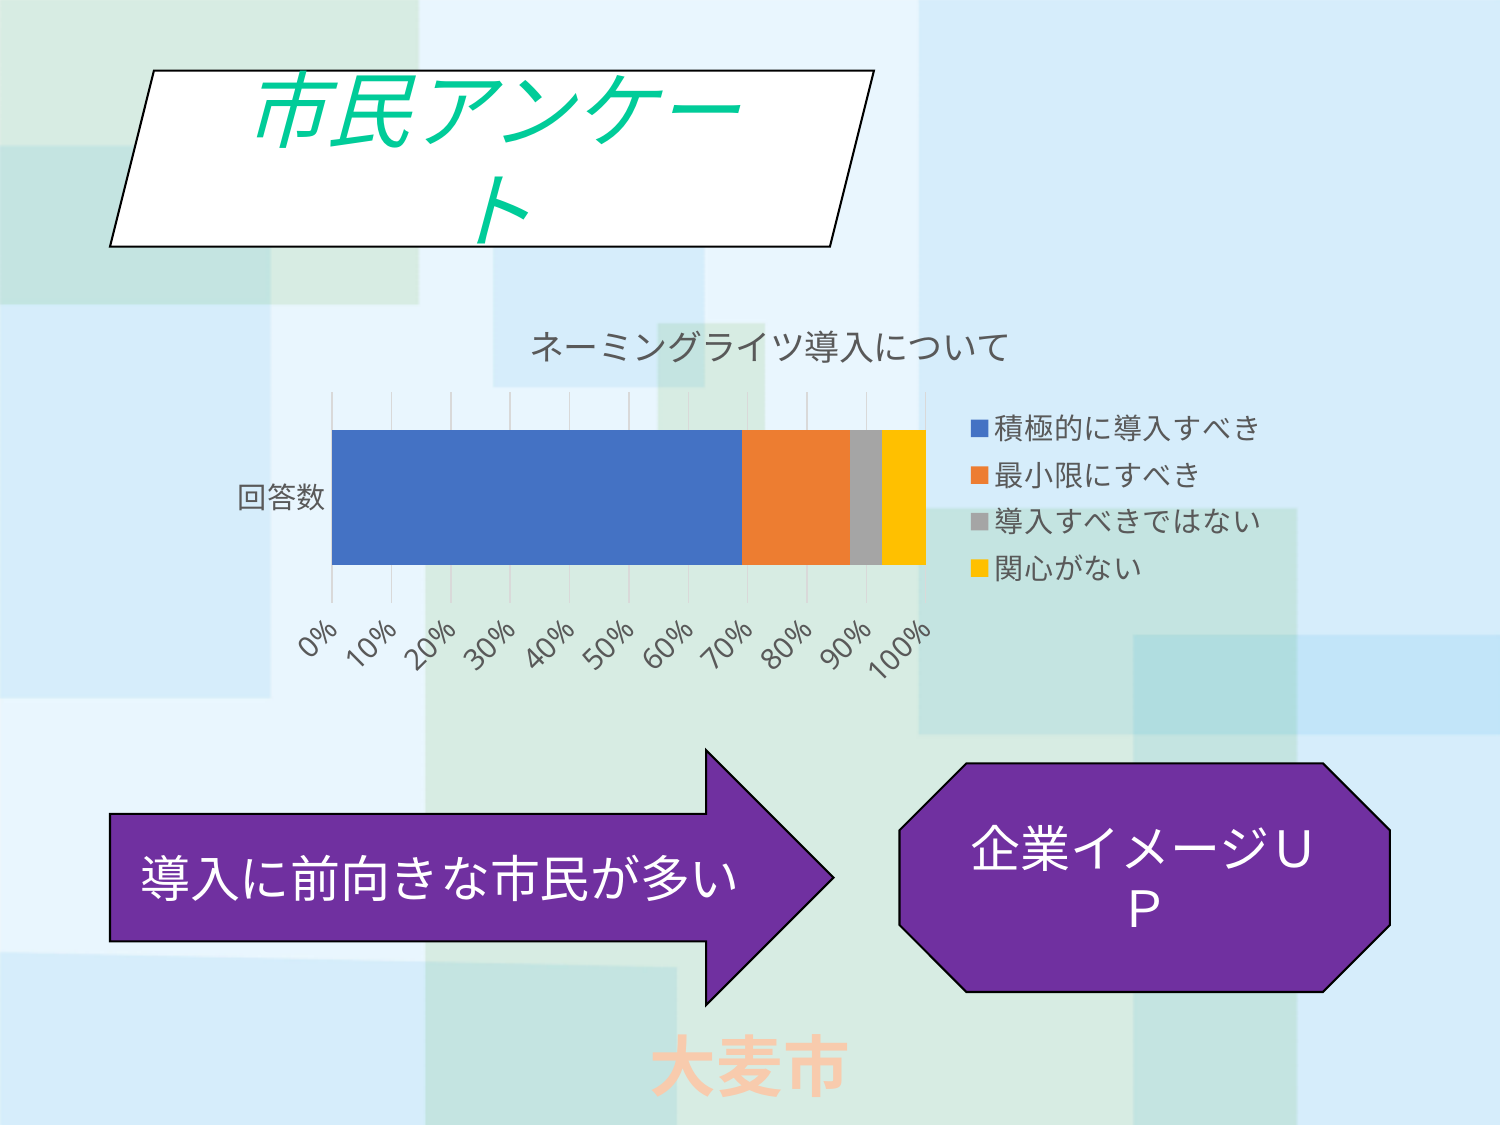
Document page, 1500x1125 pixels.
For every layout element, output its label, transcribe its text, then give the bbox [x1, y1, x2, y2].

picture [0, 0, 1500, 1125]
text_box 企業イメージＵＰ [898, 762, 1391, 994]
text_box 導入に前向きな市民が多い [108, 747, 836, 1008]
chart [215, 297, 1285, 700]
text_box 市民アンケート [108, 69, 876, 248]
